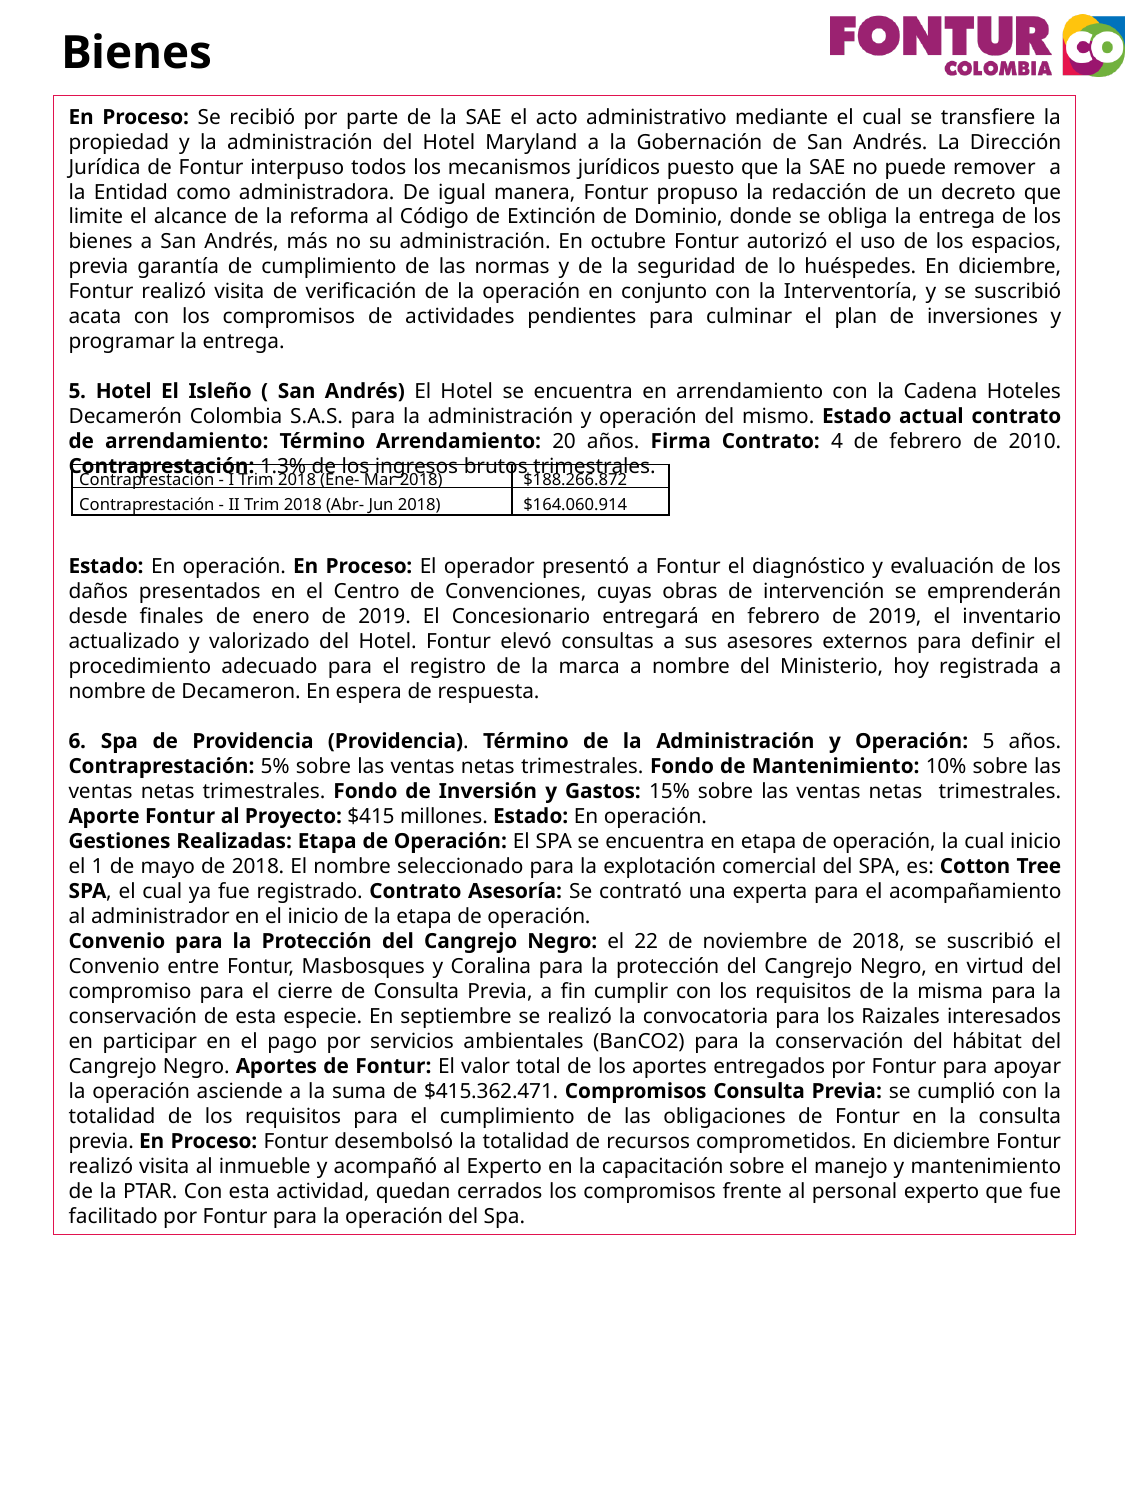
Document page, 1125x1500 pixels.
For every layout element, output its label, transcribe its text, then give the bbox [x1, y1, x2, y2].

table_header $188.266.872 [513, 465, 668, 487]
text_box Bienes [0, 21, 333, 77]
text_box En Proceso: Se recibió por parte de la SAE el acto administrativo mediante el cual se transfiere la propiedad y la administración del Hotel Maryland a la Gobernación de San Andrés. La Dirección Jurídica de Fontur interpuso todos los mecanismos jurídicos puesto que la SAE no puede remover a la Entidad como administradora. De igual manera, Fontur propuso la redacción de un decreto que limite el alcance de la reforma al Código de Extinción de Dominio, donde se obliga la entrega de los bienes a San Andrés, más no su administración. En octubre Fontur autorizó el uso de los espacios, previa garantía de cumplimiento de las normas y de la seguridad de lo huéspedes. En diciembre, Fontur realizó visita de verificación de la operación en conjunto con la Interventoría, y se suscribió acata con los compromisos de actividades pendientes para culminar el plan de inversiones y programar la entrega. 5. Hotel El Isleño ( San Andrés) El Hotel se encuentra en arrendamiento con la Cadena Hoteles Decamerón Colombia S.A.S. para la administración y operación del mismo. Estado actual contrato de arrendamiento: Término Arrendamiento: 20 años. Firma Contrato: 4 de febrero de 2010. Contraprestación: 1.3% de los ingresos brutos trimestrales. Estado: En operación. En Proceso: El operador presentó a Fontur el diagnóstico y evaluación de los daños presentados en el Centro de Convenciones, cuyas obras de intervención se emprenderán desde finales de enero de 2019. El Concesionario entregará en febrero de 2019, el inventario actualizado y valorizado del Hotel. Fontur elevó consultas a sus asesores externos para definir el procedimiento adecuado para el registro de la marca a nombre del Ministerio, hoy registrada a nombre de Decameron. En espera de respuesta. 6. Spa de Providencia (Providencia). Término de la Administración y Operación: 5 años. Contraprestación: 5% sobre las ventas netas trimestrales. Fondo de Mantenimiento: 10% sobre las ventas netas trimestrales. Fondo de Inversión y Gastos: 15% sobre las ventas netas trimestrales. Aporte Fontur al Proyecto: $415 millones. Estado: En operación. Gestiones Realizadas: Etapa de Operación: El SPA se encuentra en etapa de operación, la cual inicio el 1 de mayo de 2018. El nombre seleccionado para la explotación comercial del SPA, es: Cotton Tree SPA, el cual ya fue registrado. Contrato Asesoría: Se contrató una experta para el acompañamiento al administrador en el inicio de la etapa de operación. Convenio para la Protección del Cangrejo Negro: el 22 de noviembre de 2018, se suscribió el Convenio entre Fontur, Masbosques y Coralina para la protección del Cangrejo Negro, en virtud del compromiso para el cierre de Consulta Previa, a fin cumplir con los requisitos de la misma para la conservación de esta especie. En septiembre se realizó la convocatoria para los Raizales interesados en participar en el pago por servicios ambientales (BanCO2) para la conservación del hábitat del Cangrejo Negro. Aportes de Fontur: El valor total de los aportes entregados por Fontur para apoyar la operación asciende a la suma de $415.362.471. Compromisos Consulta Previa: se cumplió con la totalidad de los requisitos para el cumplimiento de las obligaciones de Fontur en la consulta previa. En Proceso: Fontur desembolsó la totalidad de recursos comprometidos. En diciembre Fontur realizó visita al inmueble y acompañó al Experto en la capacitación sobre el manejo y mantenimiento de la PTAR. Con esta actividad, quedan cerrados los compromisos frente al personal experto que fue facilitado por Fontur para la operación del Spa. [53, 95, 1076, 1235]
table_header Contraprestación - I Trim 2018 (Ene- Mar 2018) [73, 465, 511, 487]
picture [830, 14, 1125, 77]
table_cell Contraprestación - II Trim 2018 (Abr- Jun 2018) [73, 488, 511, 514]
table_cell $164.060.914 [513, 488, 668, 514]
